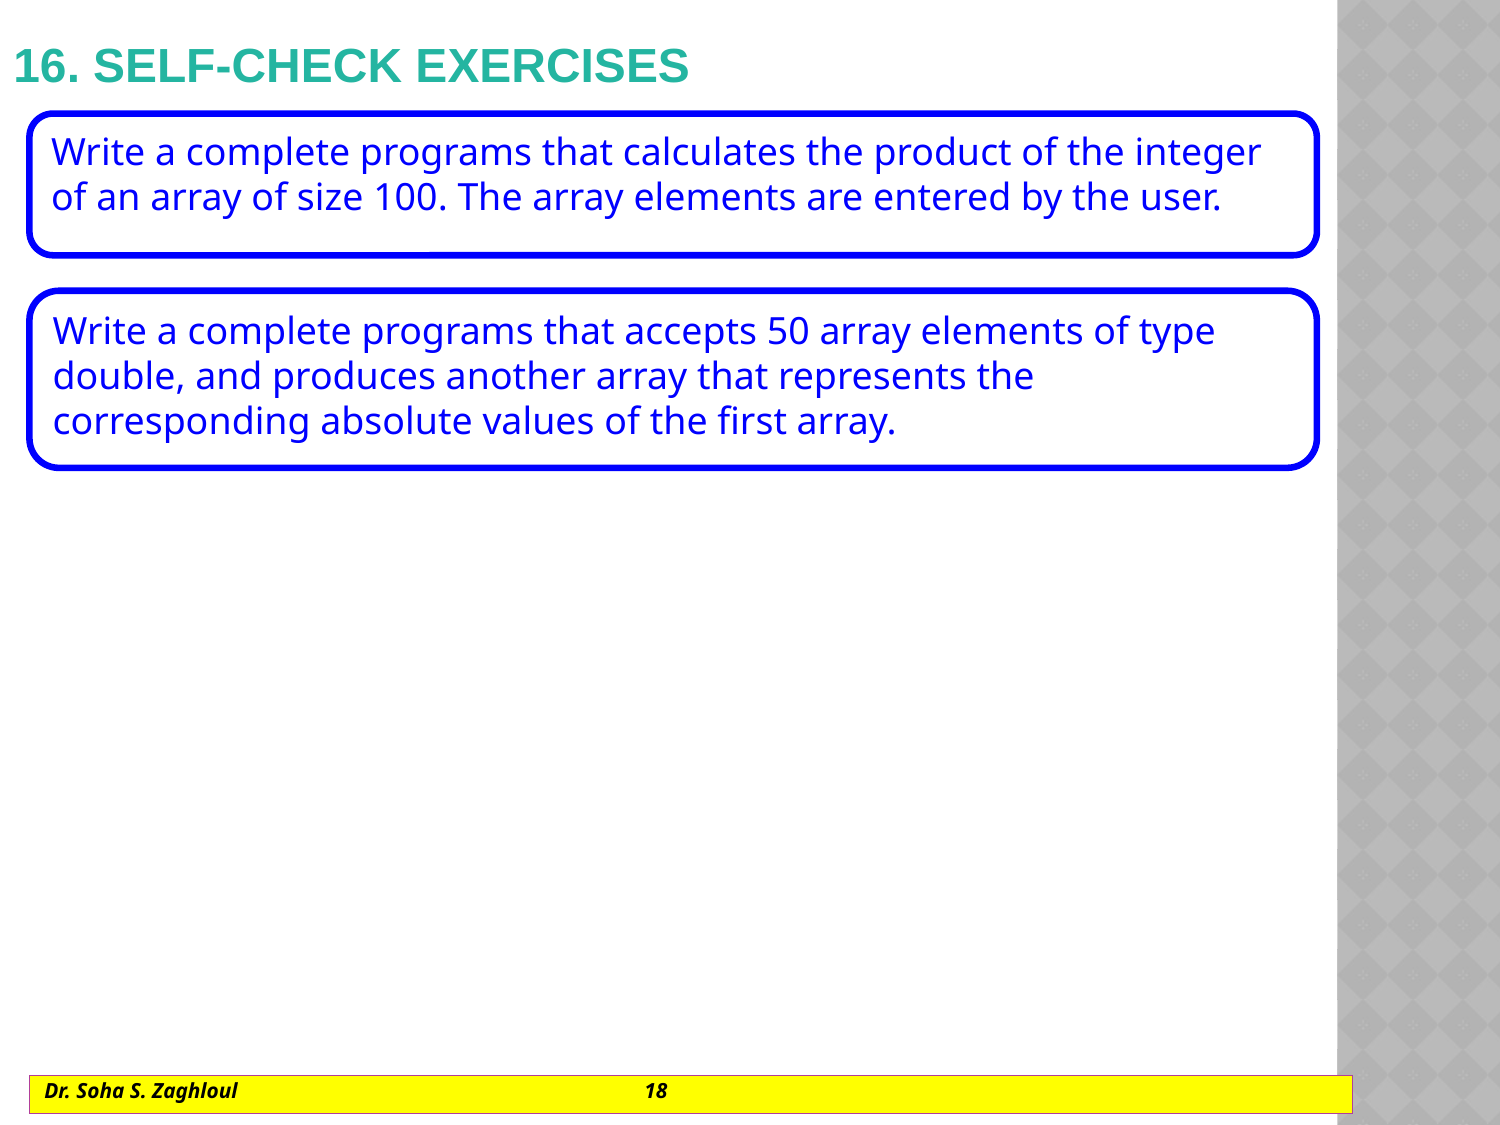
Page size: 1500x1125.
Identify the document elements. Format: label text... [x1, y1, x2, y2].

text_box Dr. Soha S. Zaghloul 18 [29, 1075, 1353, 1114]
title 16. self-check exercises [5, 19, 1341, 93]
text_box Write a complete programs that calculates the product of the integer of an array of size 100. The array elements are entered by the user. [26, 110, 1321, 259]
text_box Write a complete programs that accepts 50 array elements of type double, and produces another array that represents the corresponding absolute values of the first array. [26, 287, 1321, 472]
